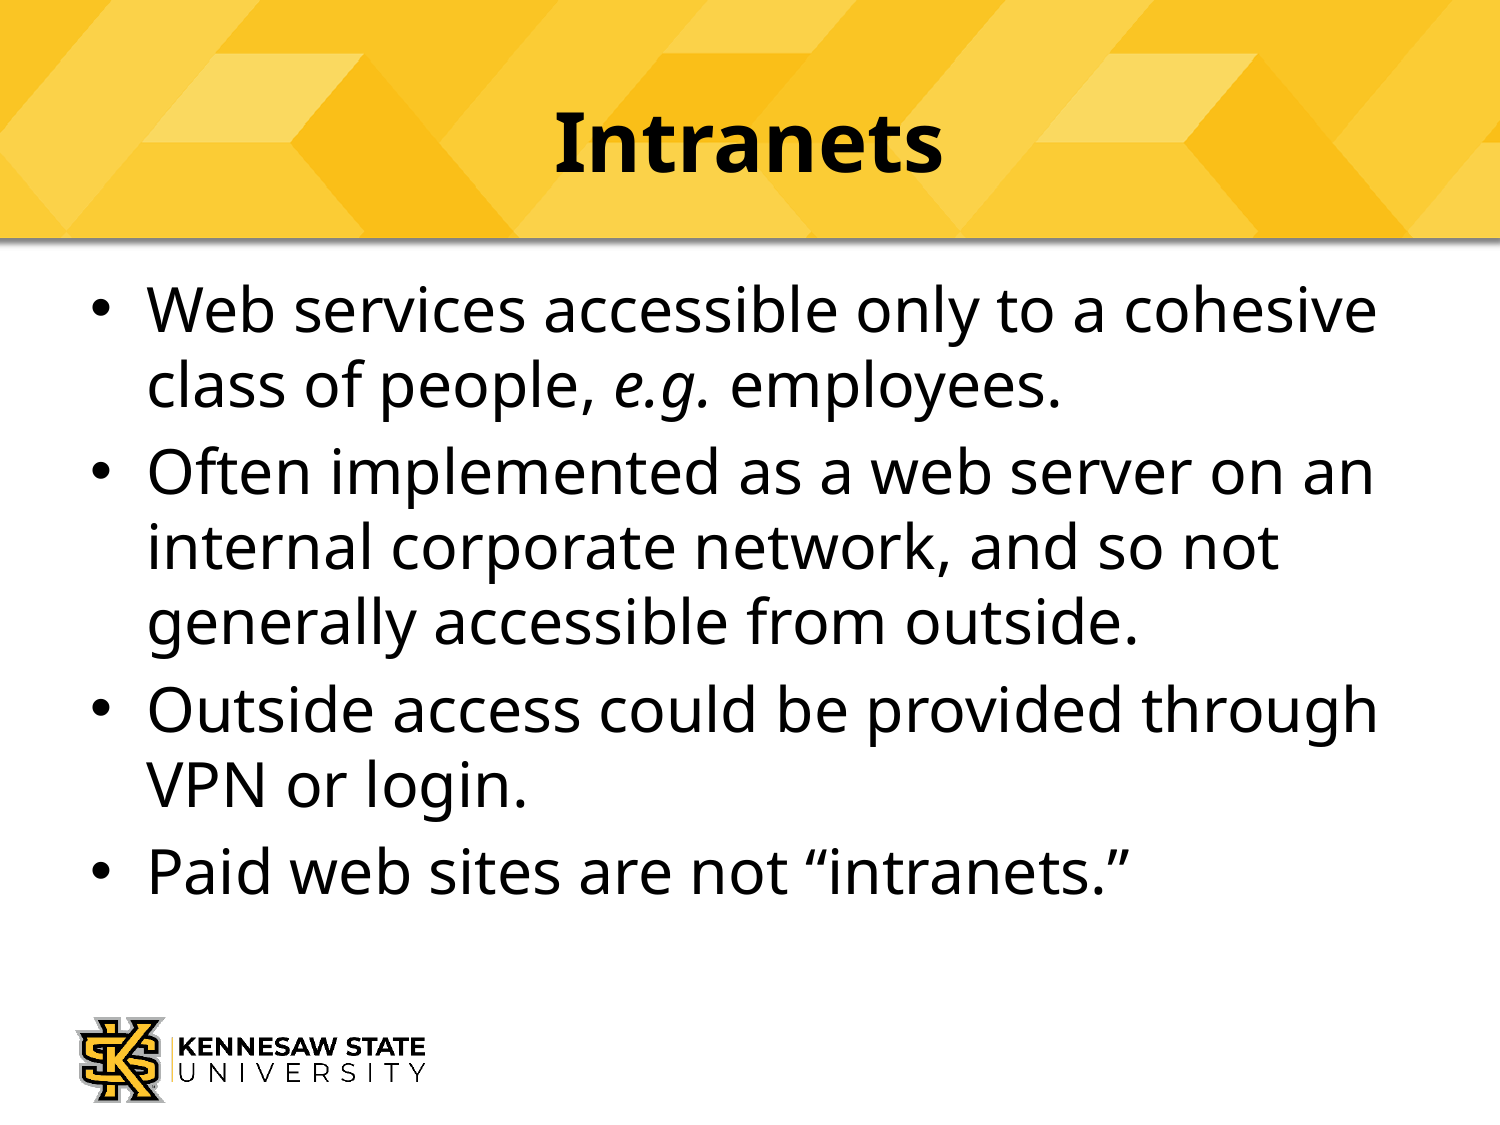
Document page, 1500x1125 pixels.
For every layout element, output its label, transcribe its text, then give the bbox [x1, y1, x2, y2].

picture [0, 0, 1500, 251]
title Intranets [75, 45, 1425, 233]
picture [75, 1017, 425, 1103]
list Web services accessible only to a cohesive class of people, e.g. employees. Often implemented as a web server on an internal corporate network, and so not generally accessible from outside. Outside access could be provided through VPN or login. Paid web sites are not “intranets.” [75, 262, 1425, 1005]
